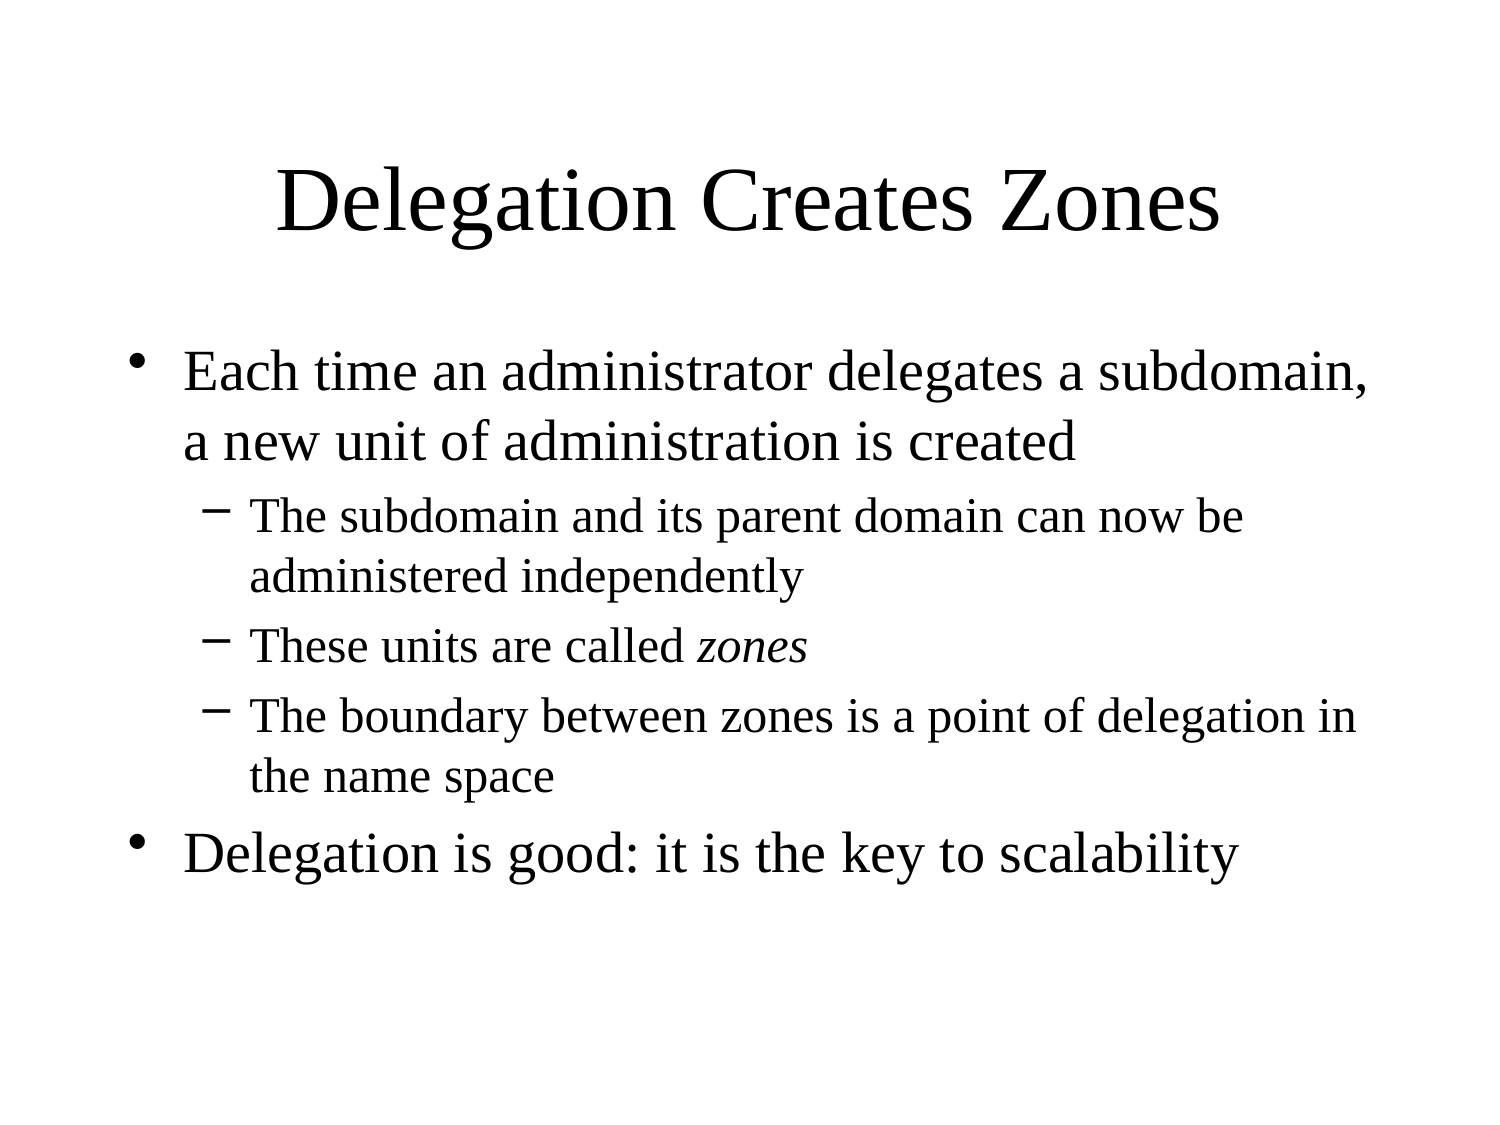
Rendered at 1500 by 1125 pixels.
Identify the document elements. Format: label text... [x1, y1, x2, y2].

title Delegation Creates Zones [112, 99, 1388, 288]
list Each time an administrator delegates a subdomain, a new unit of administration is created The subdomain and its parent domain can now be administered independently These units are called zones The boundary between zones is a point of delegation in the name space Delegation is good: it is the key to scalability [112, 324, 1388, 1000]
